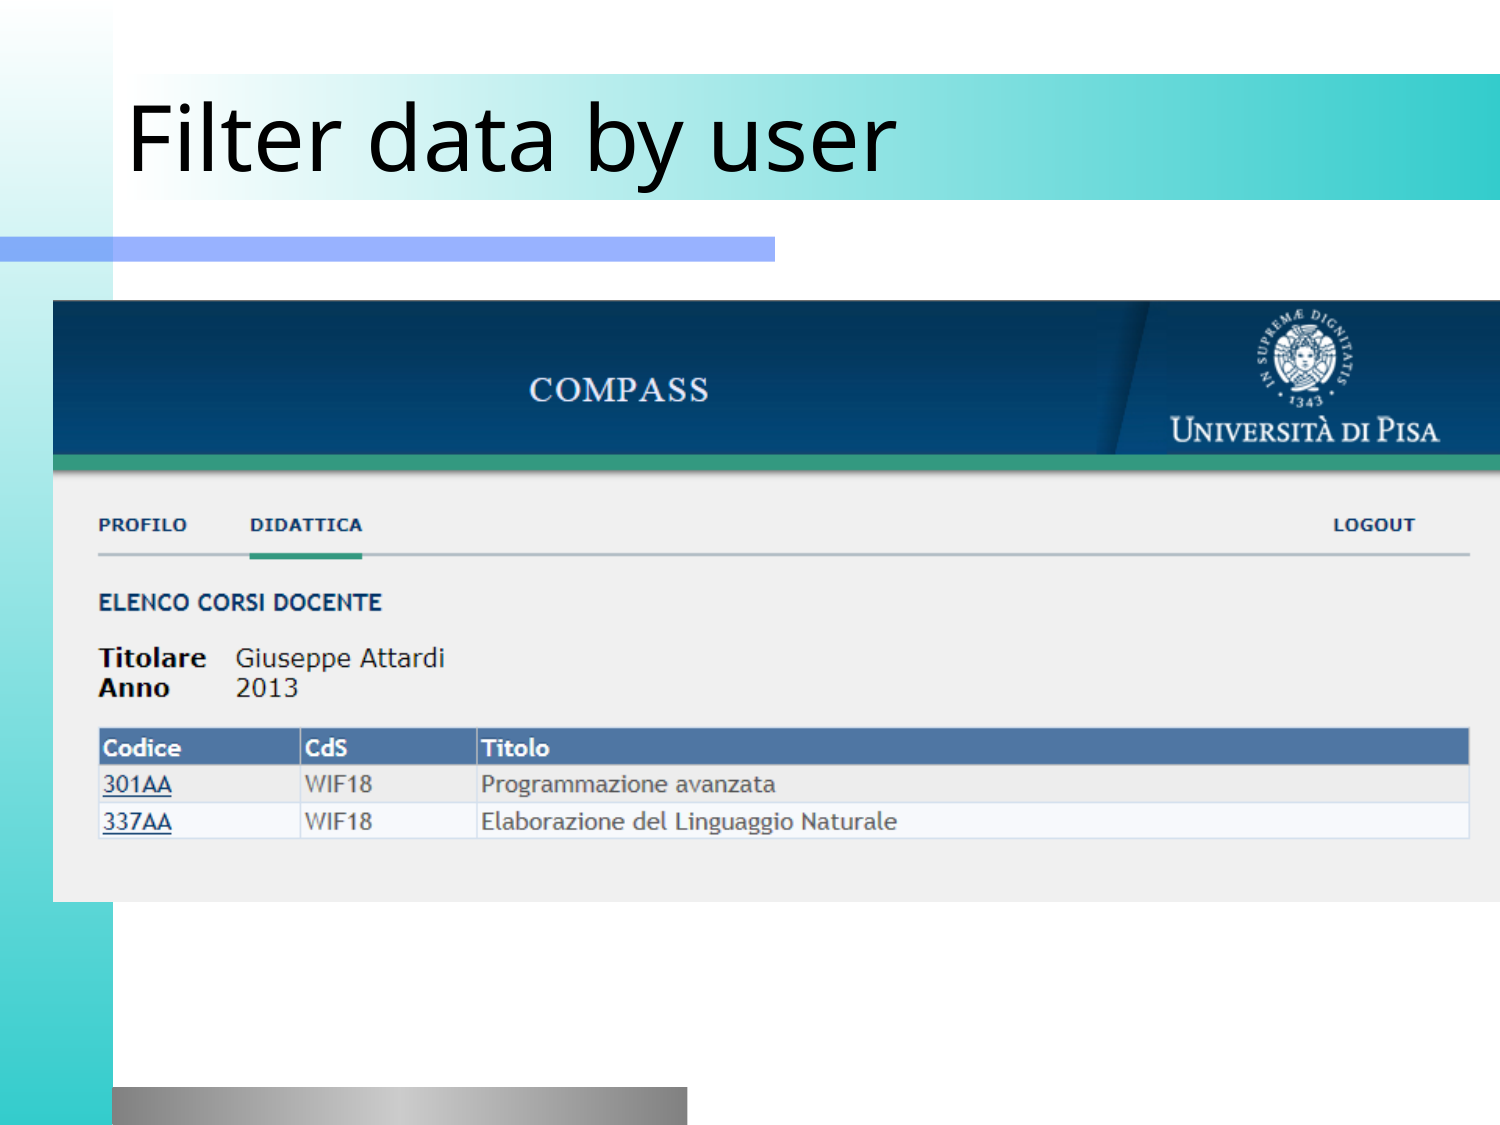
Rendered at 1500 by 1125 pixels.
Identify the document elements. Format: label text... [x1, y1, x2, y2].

title Filter data by user [110, 40, 1386, 229]
picture [52, 299, 1500, 902]
